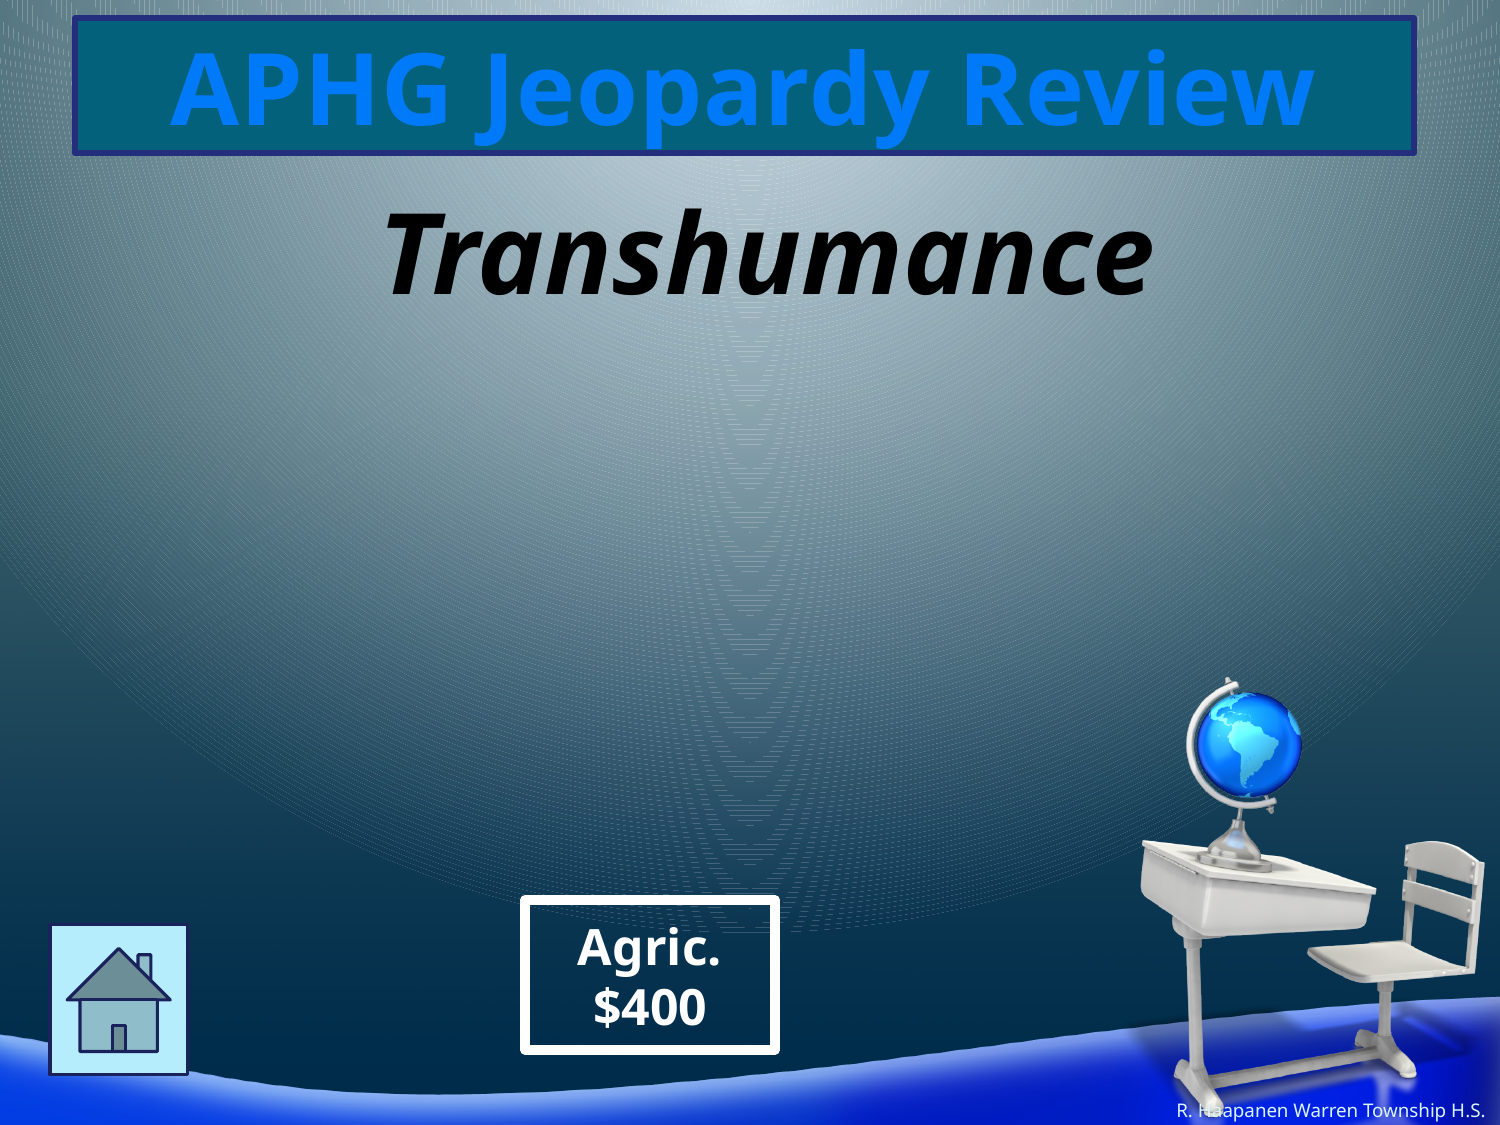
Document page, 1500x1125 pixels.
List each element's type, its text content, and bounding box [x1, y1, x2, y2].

picture [0, 0, 1500, 1125]
text_box Agric. $400 [525, 899, 775, 1050]
list Transhumance [33, 174, 1500, 250]
footer R. Haapanen Warren Township H.S. [1025, 1091, 1500, 1125]
text_box [48, 923, 189, 1076]
